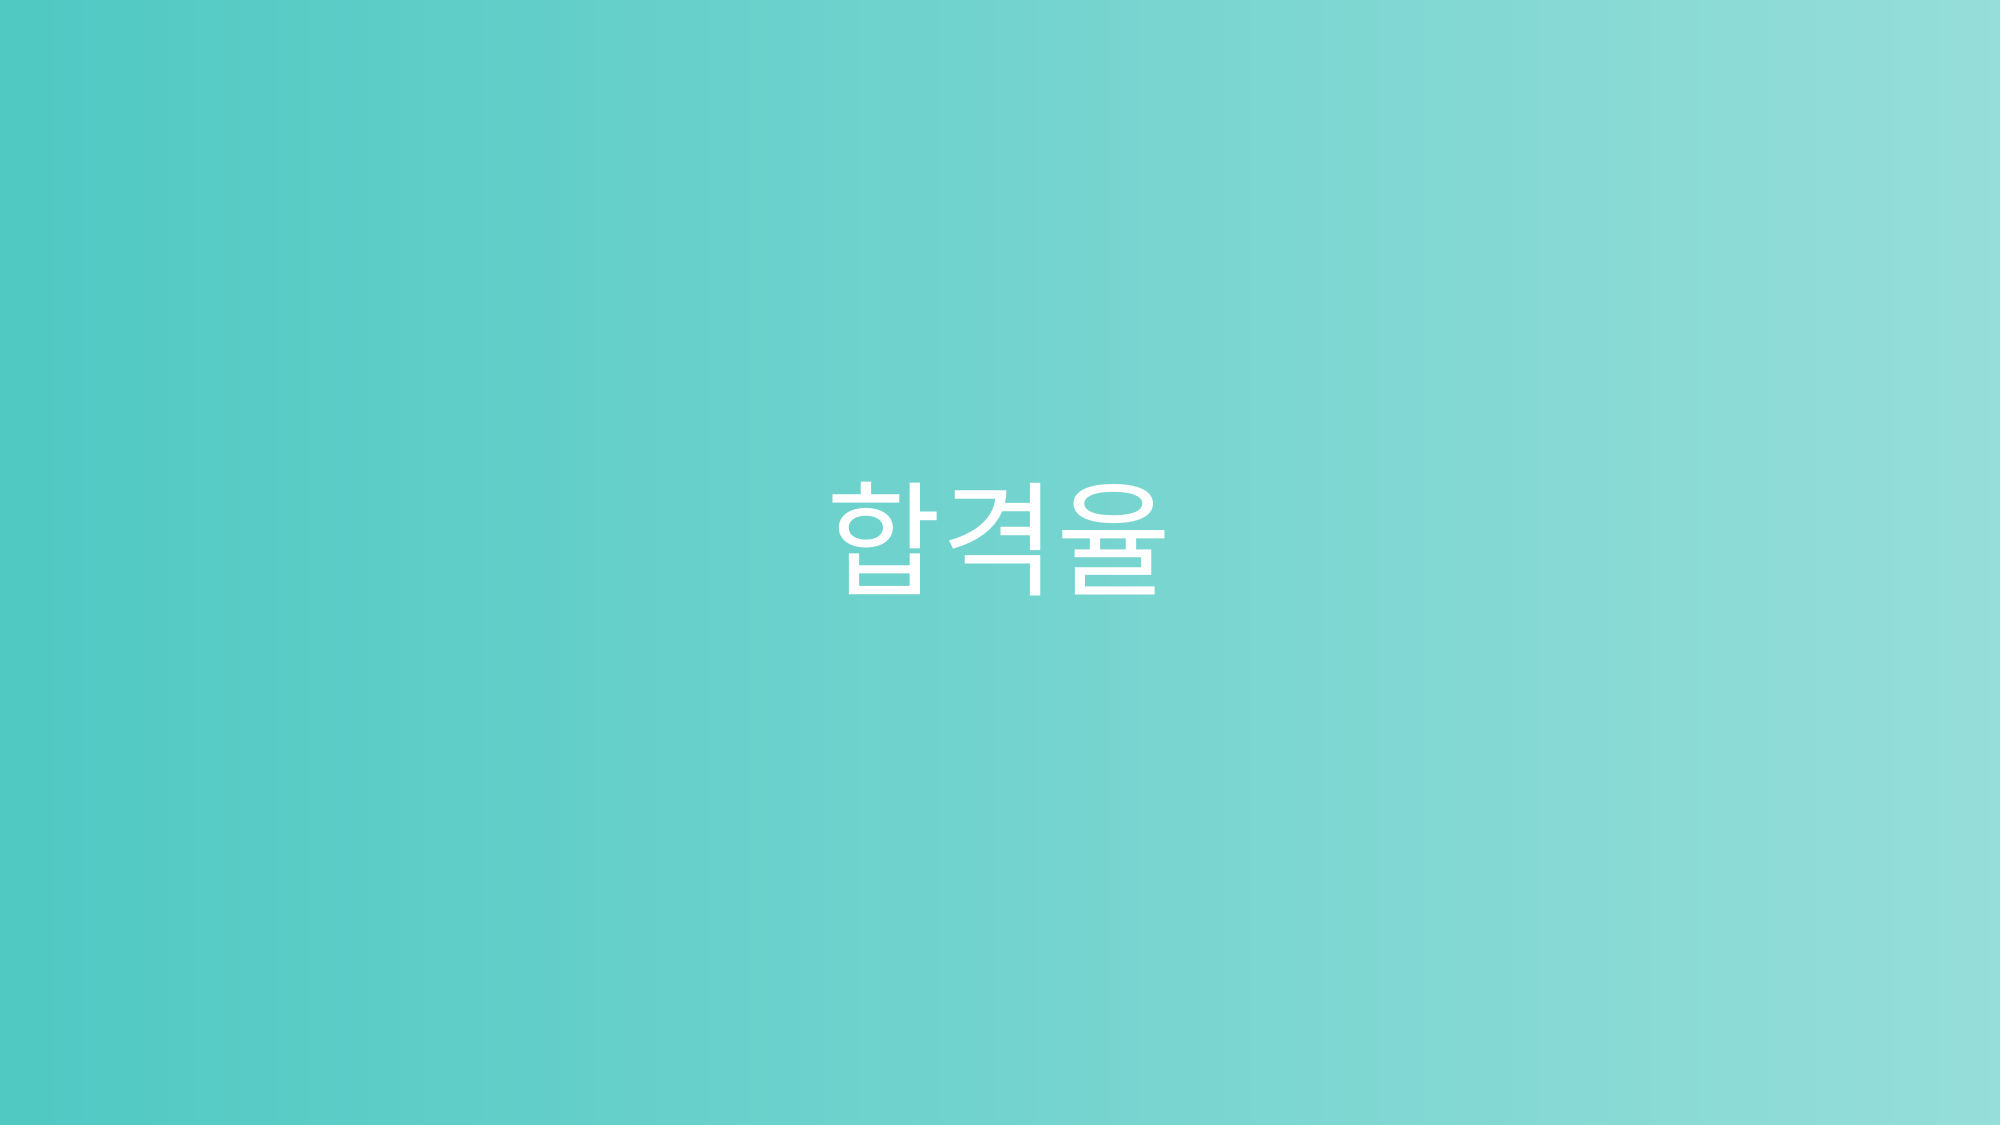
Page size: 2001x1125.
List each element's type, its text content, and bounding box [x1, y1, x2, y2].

picture [0, 0, 2001, 1125]
title 합격율 [136, 152, 1862, 621]
